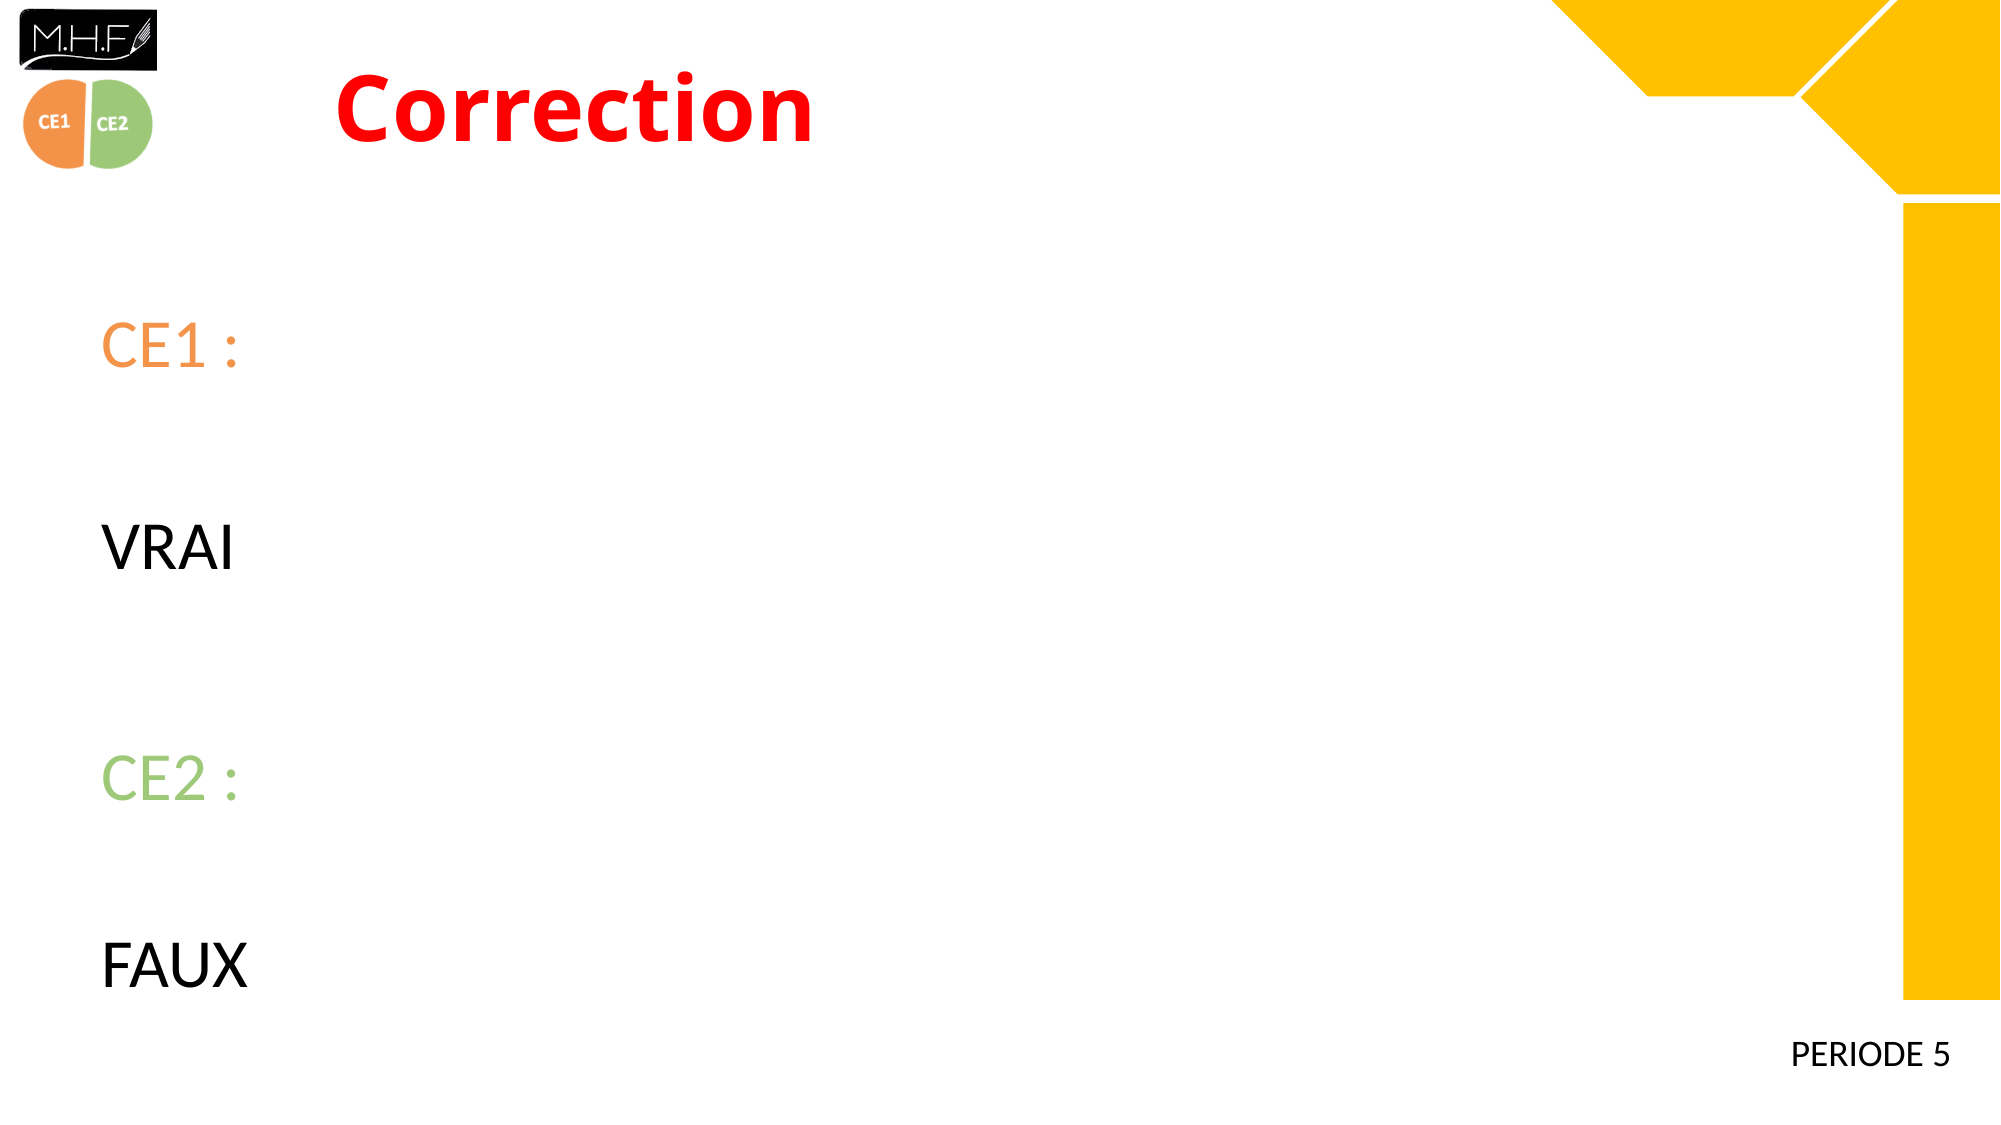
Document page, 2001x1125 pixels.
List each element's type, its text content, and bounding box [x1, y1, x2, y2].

text_box PERIODE 5 [1362, 1021, 1967, 1125]
picture [1, 7, 177, 207]
title Correction [318, 3, 1865, 221]
text_box [1549, 0, 1892, 98]
list CE1 : VRAI CE2 : FAUX [86, 300, 1748, 1015]
text_box [1799, 0, 2000, 196]
text_box [1902, 202, 2000, 1001]
